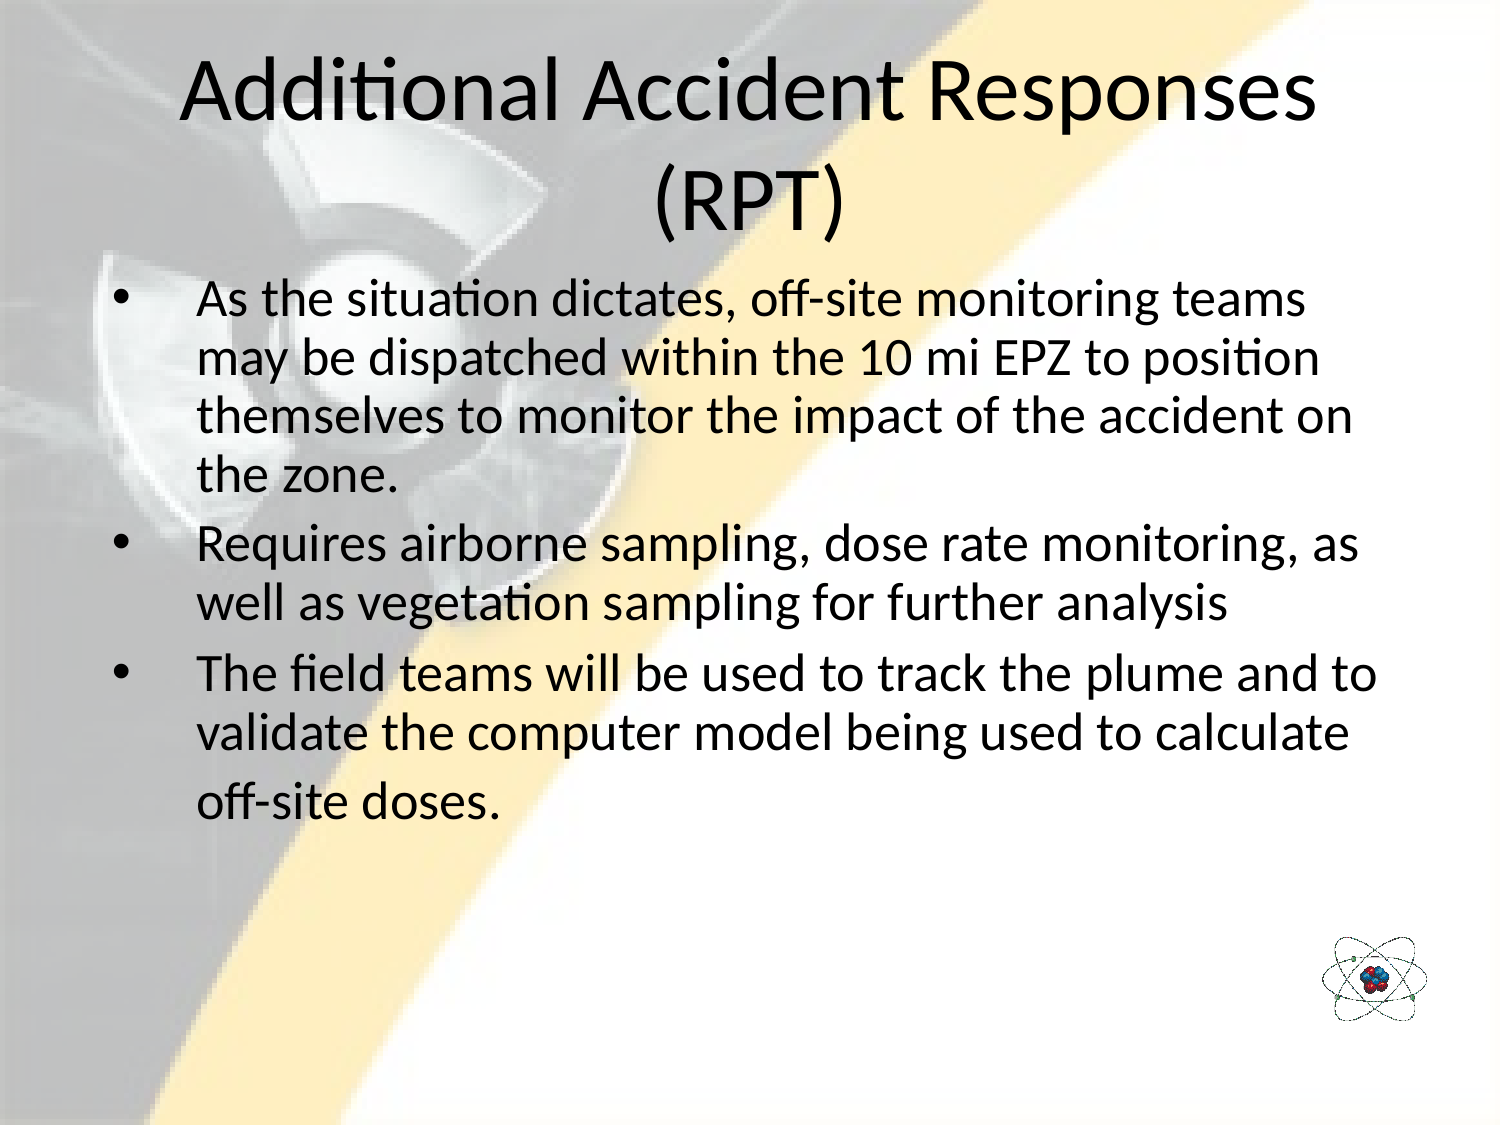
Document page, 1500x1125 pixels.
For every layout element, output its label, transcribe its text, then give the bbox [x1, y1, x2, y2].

picture [1322, 937, 1427, 1021]
title Additional Accident Responses (RPT) [75, 45, 1425, 233]
list As the situation dictates, off-site monitoring teams may be dispatched within the 10 mi EPZ to position themselves to monitor the impact of the accident on the zone. Requires airborne sampling, dose rate monitoring, as well as vegetation sampling for further analysis The field teams will be used to track the plume and to validate the computer model being used to calculate off-site doses. [87, 262, 1413, 1000]
